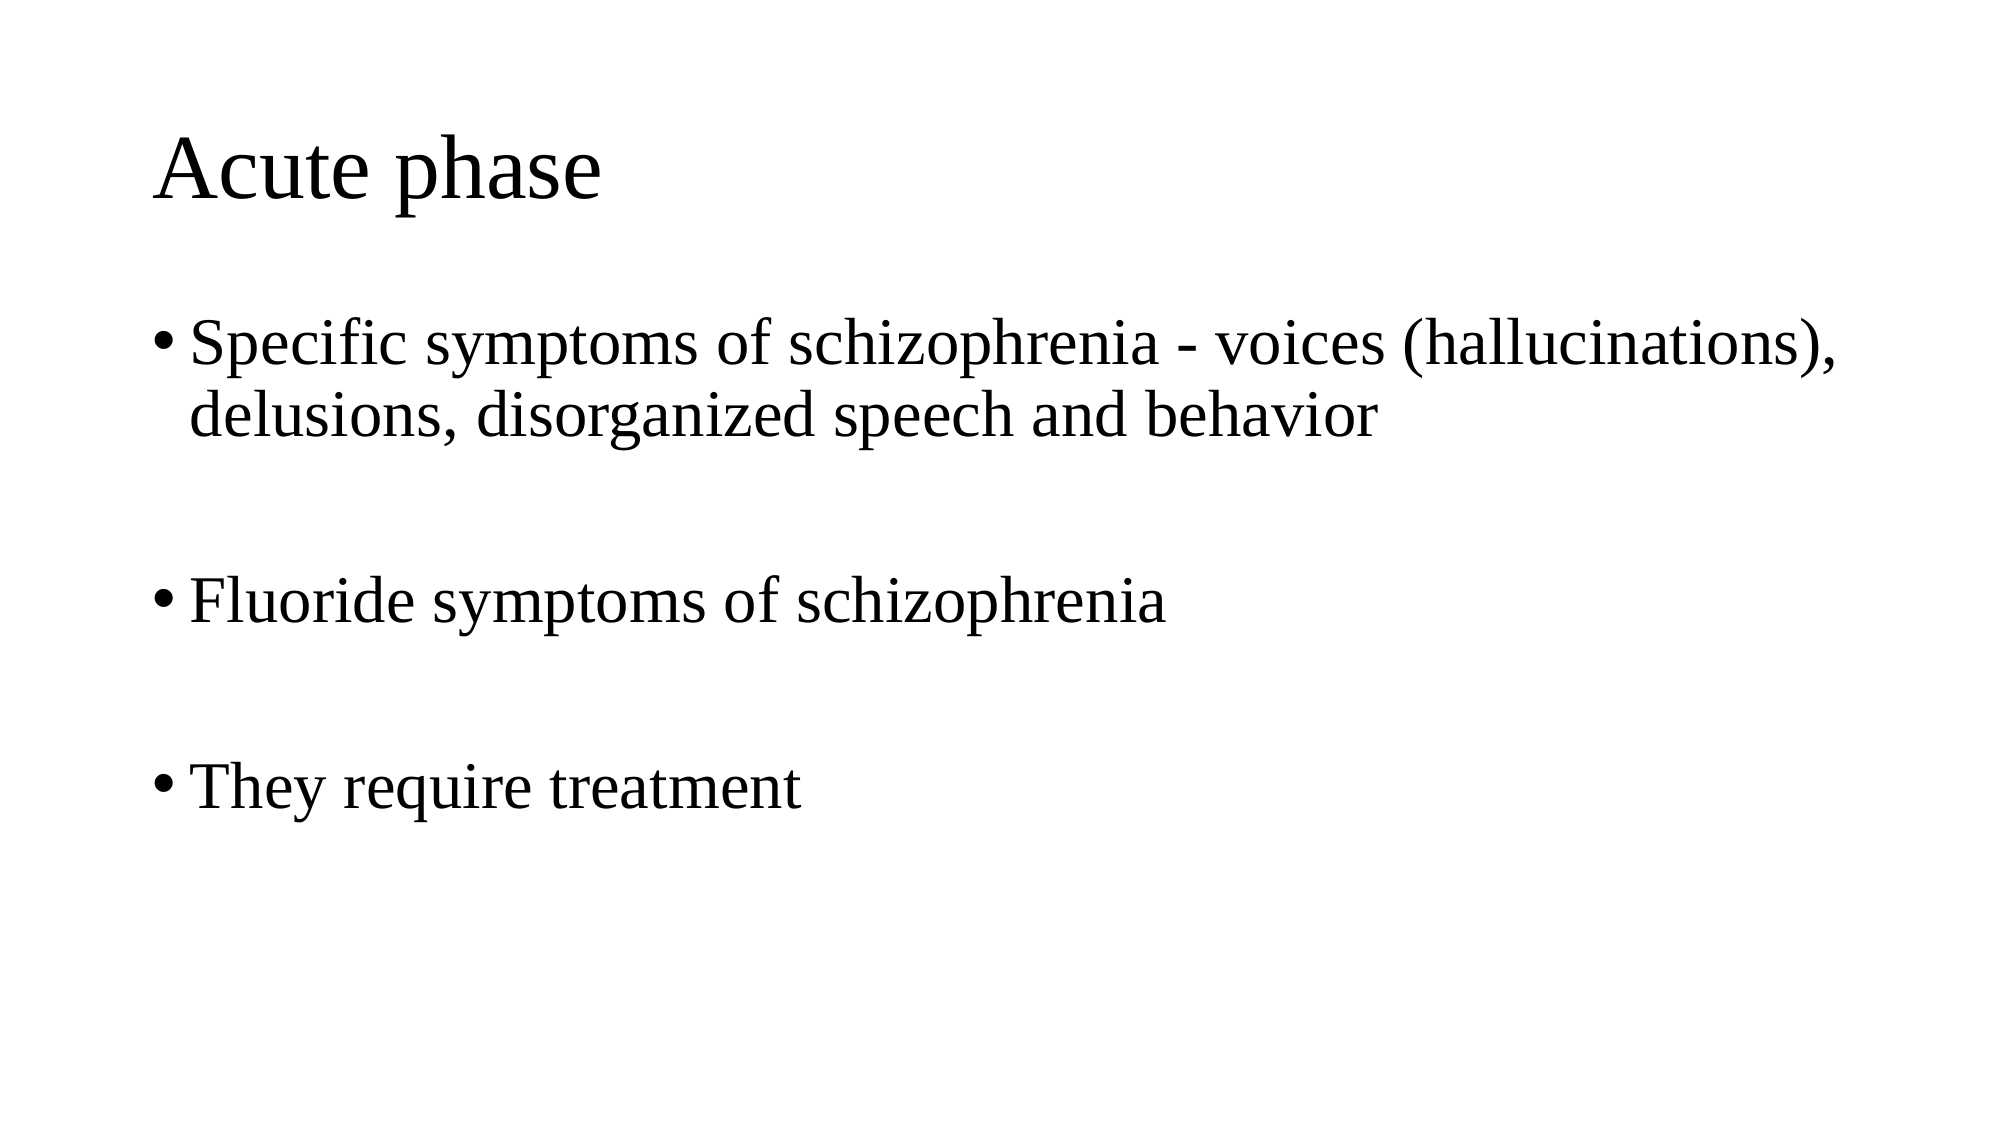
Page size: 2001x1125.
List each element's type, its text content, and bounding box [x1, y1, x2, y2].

list Specific symptoms of schizophrenia - voices (hallucinations), delusions, disorganized speech and behavior Fluoride symptoms of schizophrenia They require treatment [137, 299, 1863, 1014]
title Acute phase [137, 59, 1863, 278]
